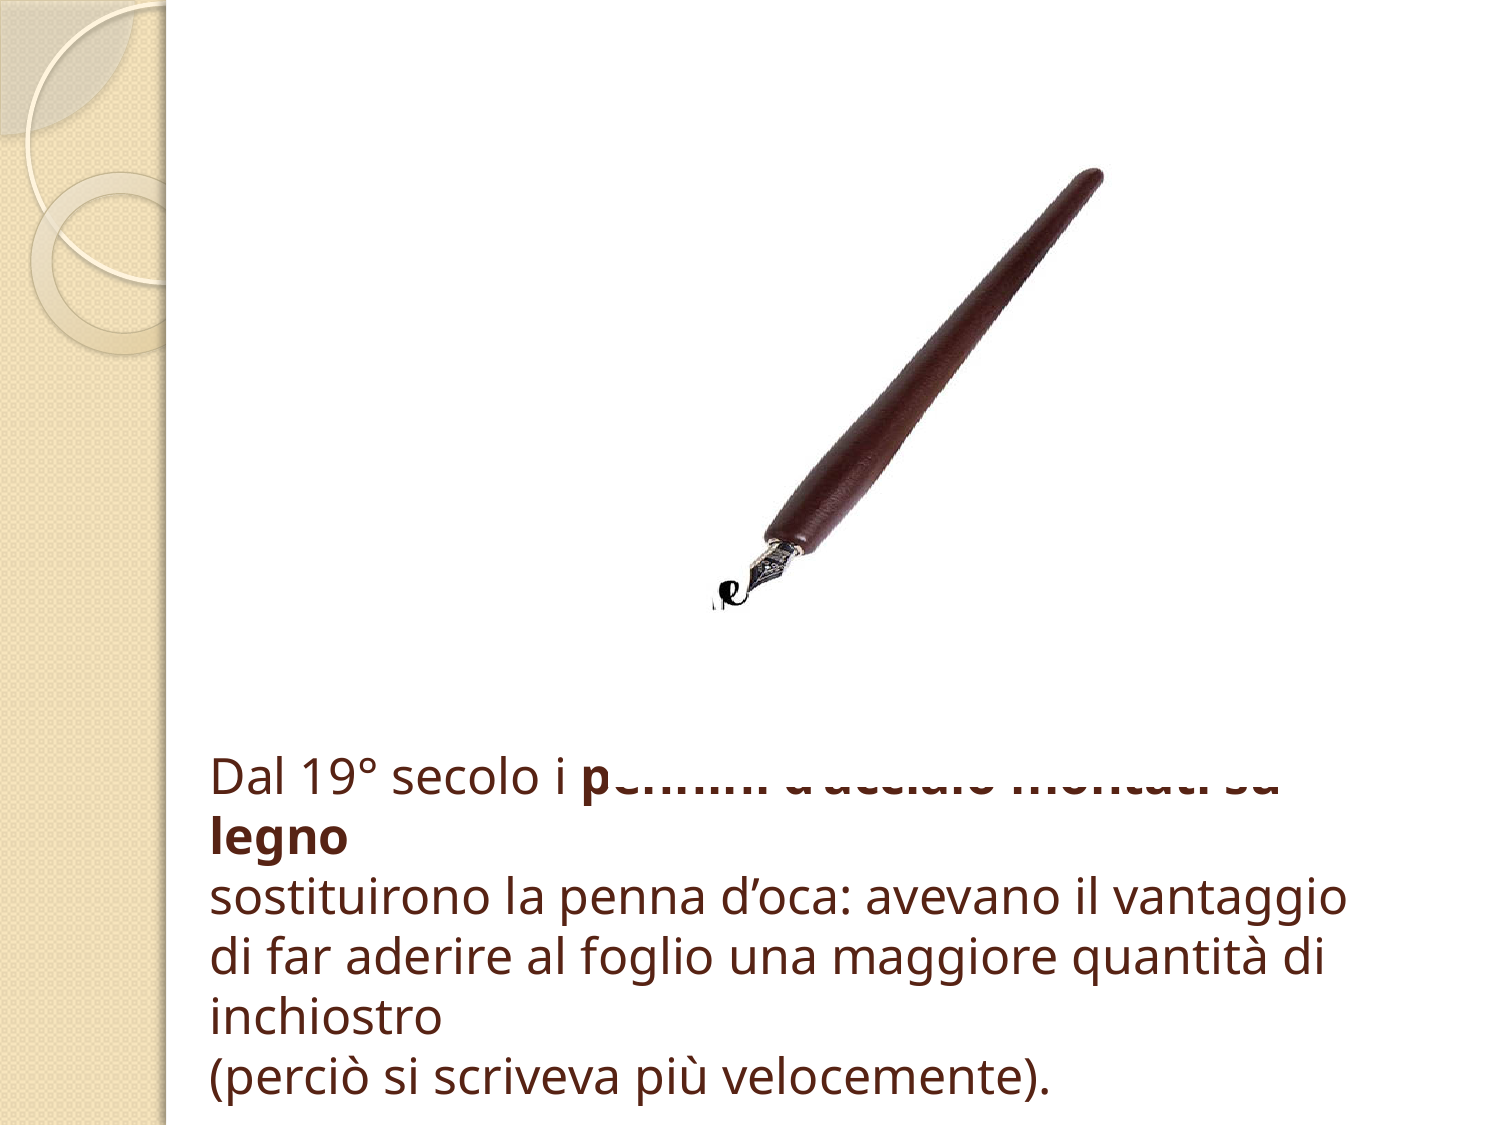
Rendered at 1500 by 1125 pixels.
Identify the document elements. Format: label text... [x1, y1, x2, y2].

picture [607, 0, 1424, 788]
title Dal 19° secolo i pennini d’acciaio montati su legno sostituirono la penna d’oca: avevano il vantaggio di far aderire al foglio una maggiore quantità di inchiostro (perciò si scriveva più velocemente). [194, 792, 1442, 1056]
